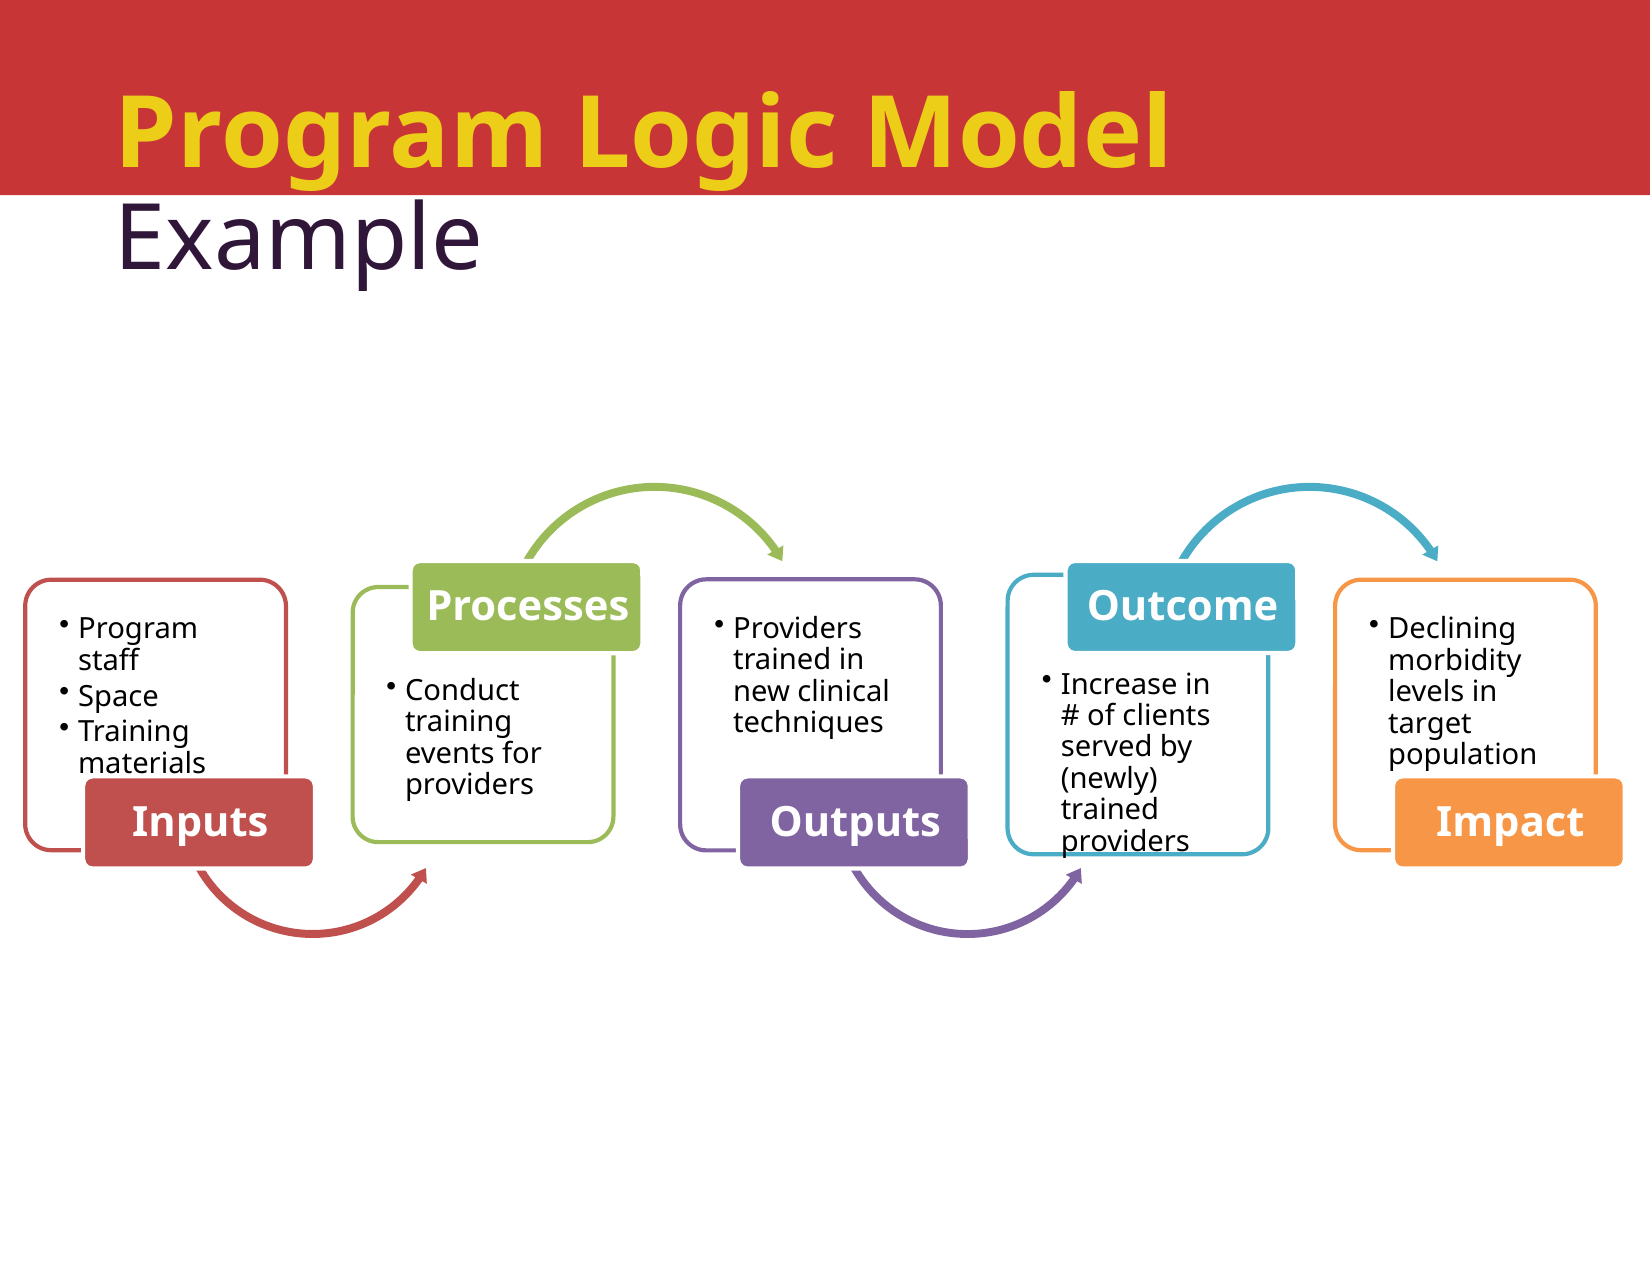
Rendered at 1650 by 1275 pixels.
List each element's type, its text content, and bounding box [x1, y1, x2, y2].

title Program Logic Model [100, 60, 1524, 248]
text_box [24, 249, 1626, 1180]
list Example [100, 170, 1188, 248]
